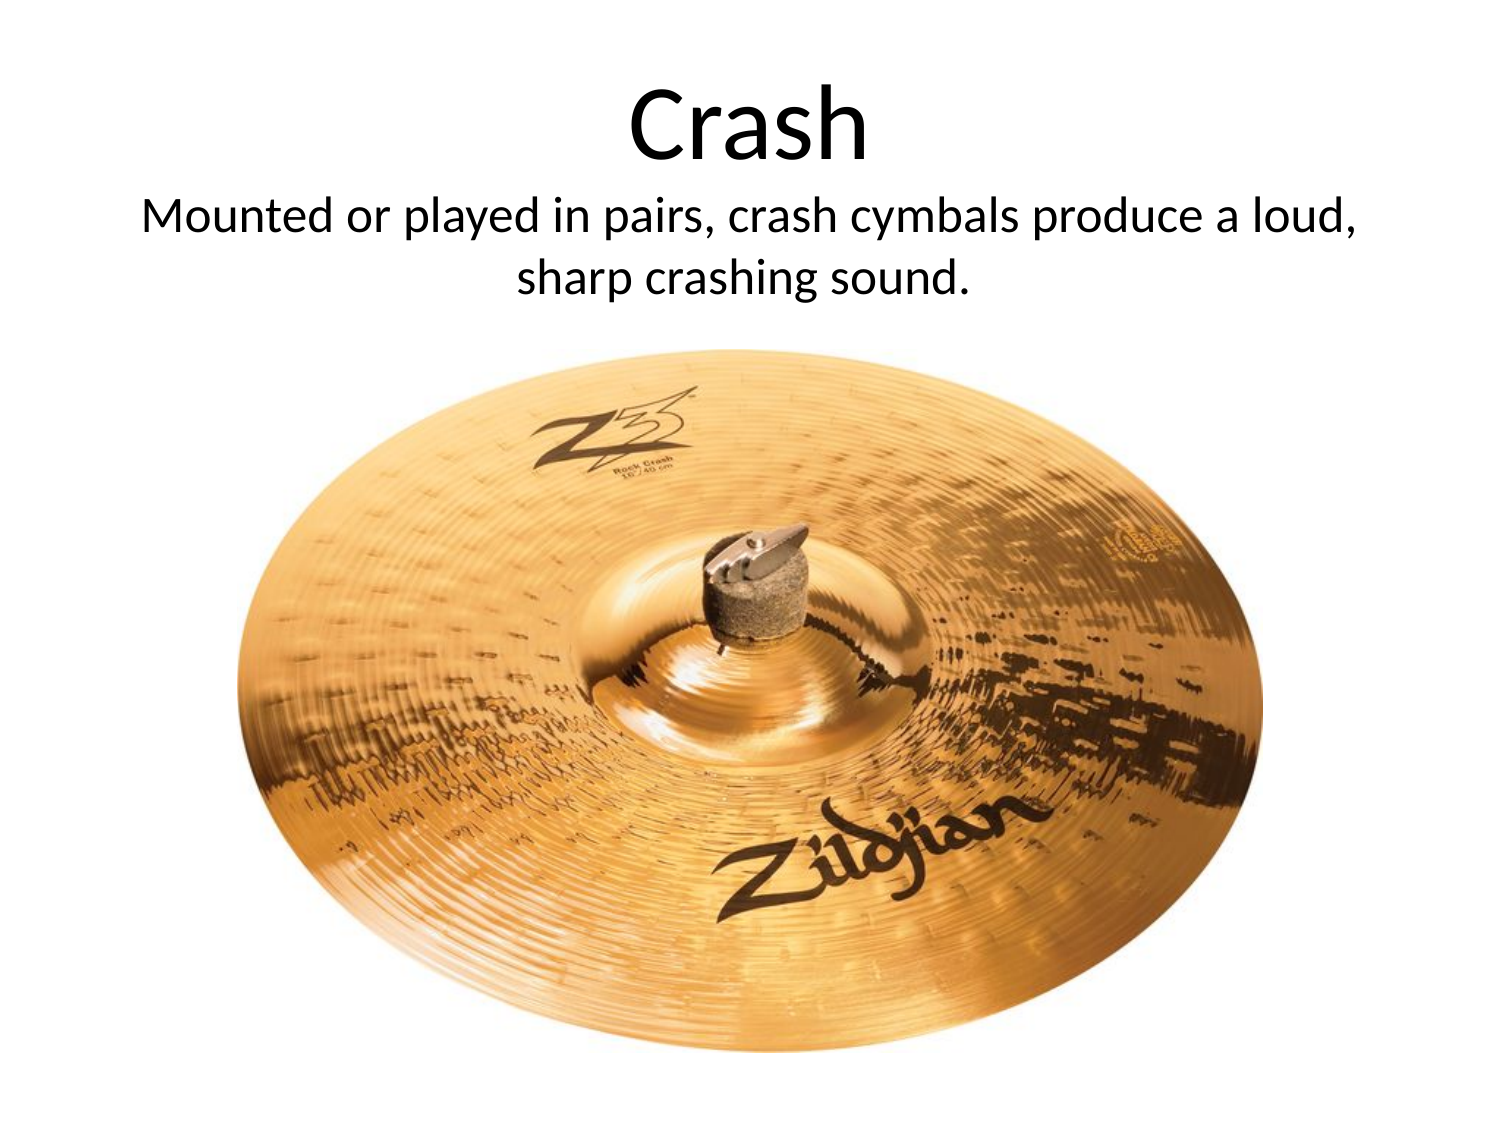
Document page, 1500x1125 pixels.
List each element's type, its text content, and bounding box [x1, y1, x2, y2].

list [237, 349, 1263, 1054]
title Crash Mounted or played in pairs, crash cymbals produce a loud, sharp crashing sound. [75, 45, 1425, 313]
